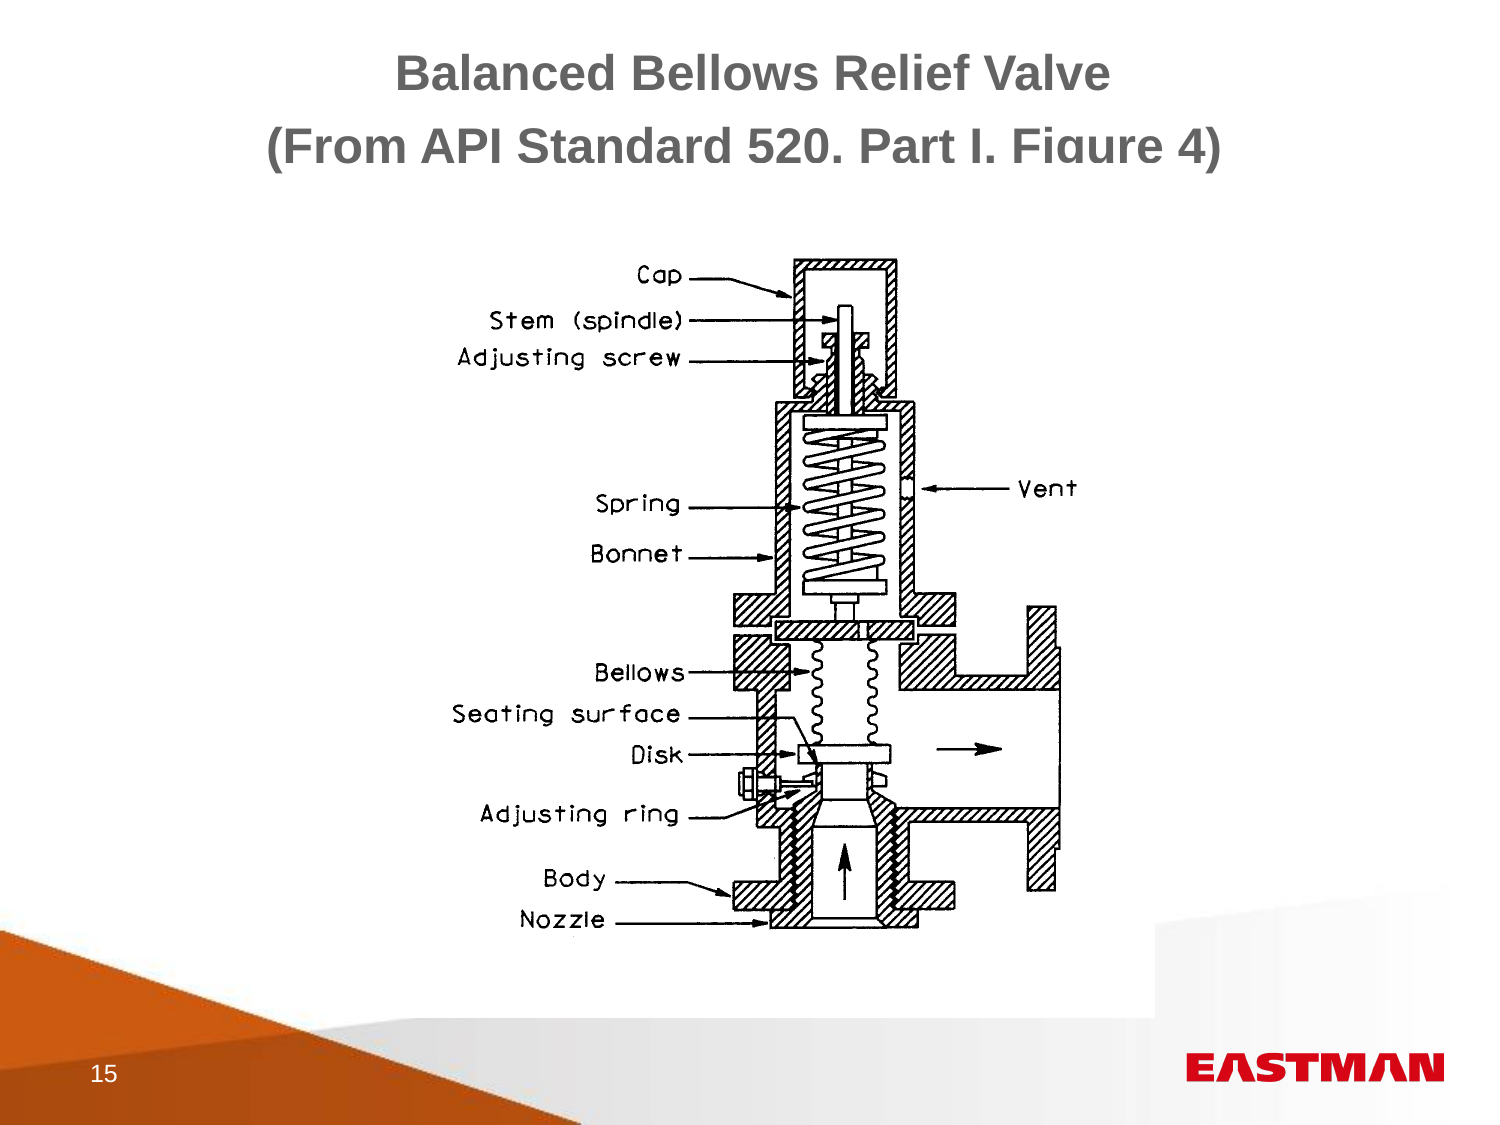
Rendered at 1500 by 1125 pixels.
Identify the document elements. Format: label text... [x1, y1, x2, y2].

picture [0, 162, 1500, 1125]
slide_number 15 [75, 1042, 150, 1103]
title Balanced Bellows Relief Valve (From API Standard 520, Part I, Figure 4) [78, 33, 1429, 184]
